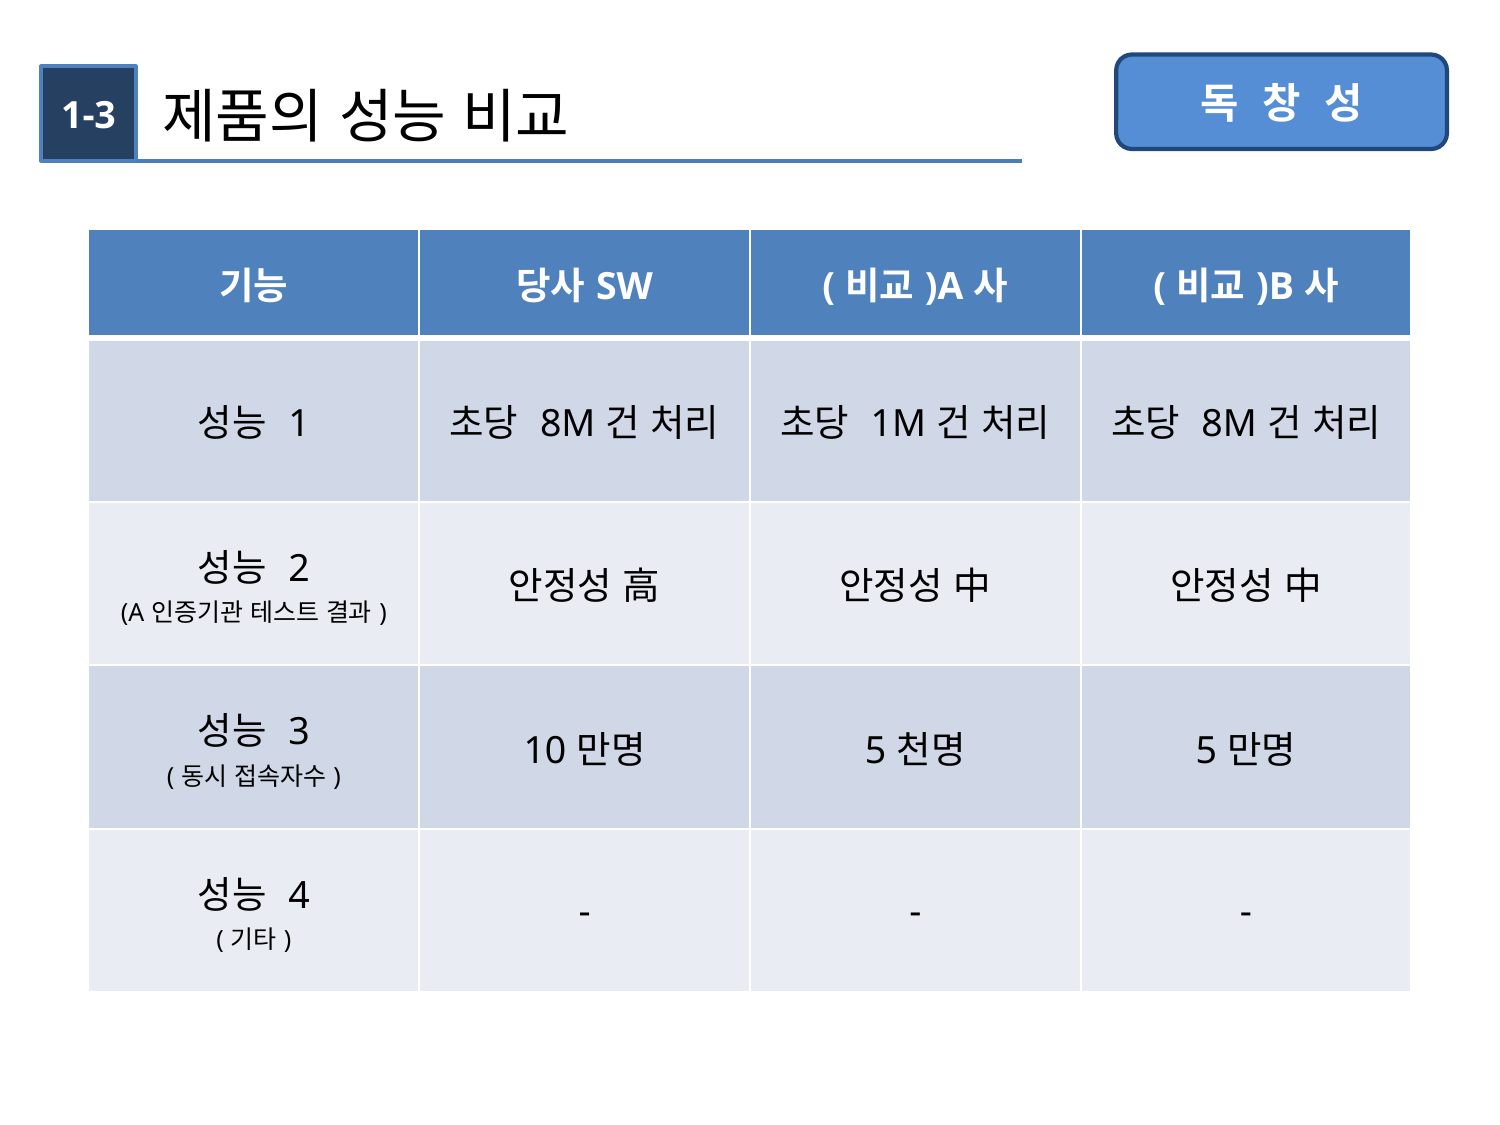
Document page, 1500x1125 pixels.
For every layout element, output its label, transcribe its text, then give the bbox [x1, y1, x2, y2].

table_cell - [751, 830, 1080, 991]
table_cell 성능 4 (기타) [89, 830, 418, 991]
table_cell 10만명 [420, 666, 749, 828]
table_cell 안정성 高 [420, 503, 749, 664]
table_cell - [420, 830, 749, 991]
table_cell 성능 1 [89, 341, 418, 501]
table_cell 성능 3 (동시 접속자수) [89, 666, 418, 828]
table_cell 안정성 中 [1082, 503, 1410, 664]
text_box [40, 66, 1022, 162]
text_box 독 창 성 [1114, 52, 1450, 152]
table_cell 성능 2 (A인증기관 테스트 결과) [89, 503, 418, 664]
table_header 기능 [89, 230, 418, 335]
table_cell - [1082, 830, 1410, 991]
table_cell 초당 1M건 처리 [751, 341, 1080, 501]
table_cell 초당 8M건 처리 [420, 341, 749, 501]
table_cell 초당 8M건 처리 [1082, 341, 1410, 501]
table_cell 안정성 中 [751, 503, 1080, 664]
table_cell 5천명 [751, 666, 1080, 828]
table_header 당사SW [420, 230, 749, 335]
table_cell 5만명 [1082, 666, 1410, 828]
table_header (비교)B사 [1082, 230, 1410, 335]
table_header (비교)A사 [751, 230, 1080, 335]
